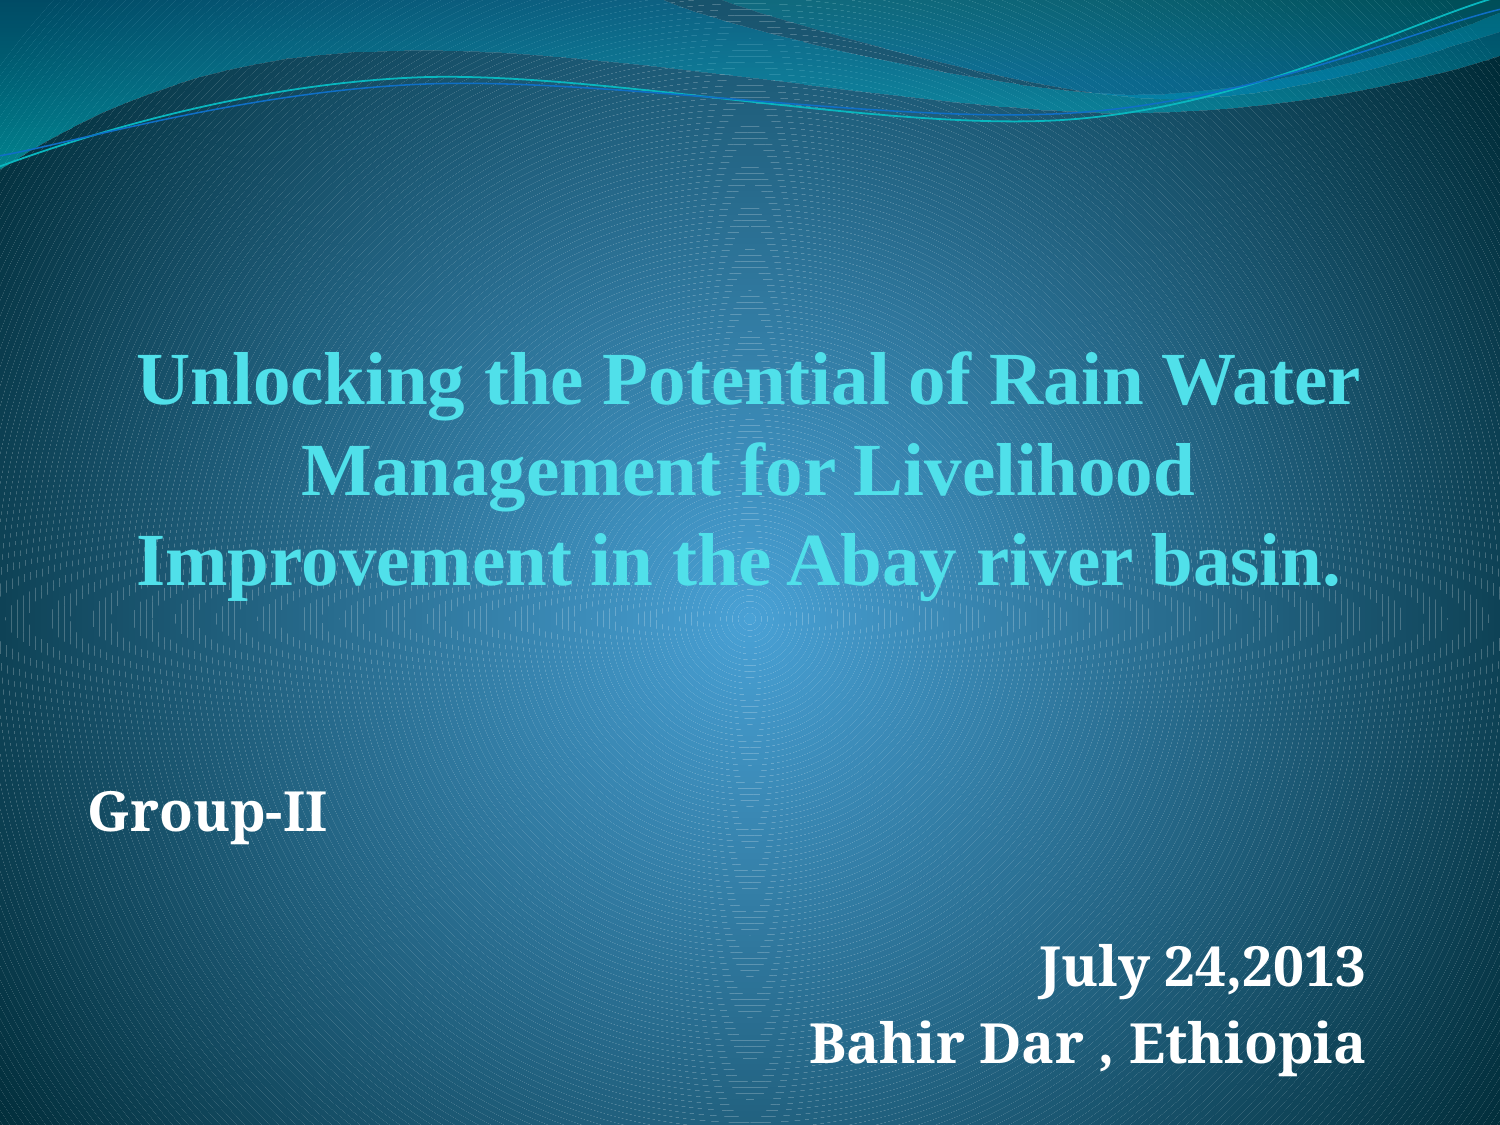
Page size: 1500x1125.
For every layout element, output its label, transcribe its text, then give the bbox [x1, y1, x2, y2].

subtitle Group-II July 24,2013 Bahir Dar , Ethiopia [87, 650, 1376, 1088]
title Unlocking the Potential of Rain Water Management for Livelihood Improvement in the Abay river basin. [112, 212, 1388, 600]
